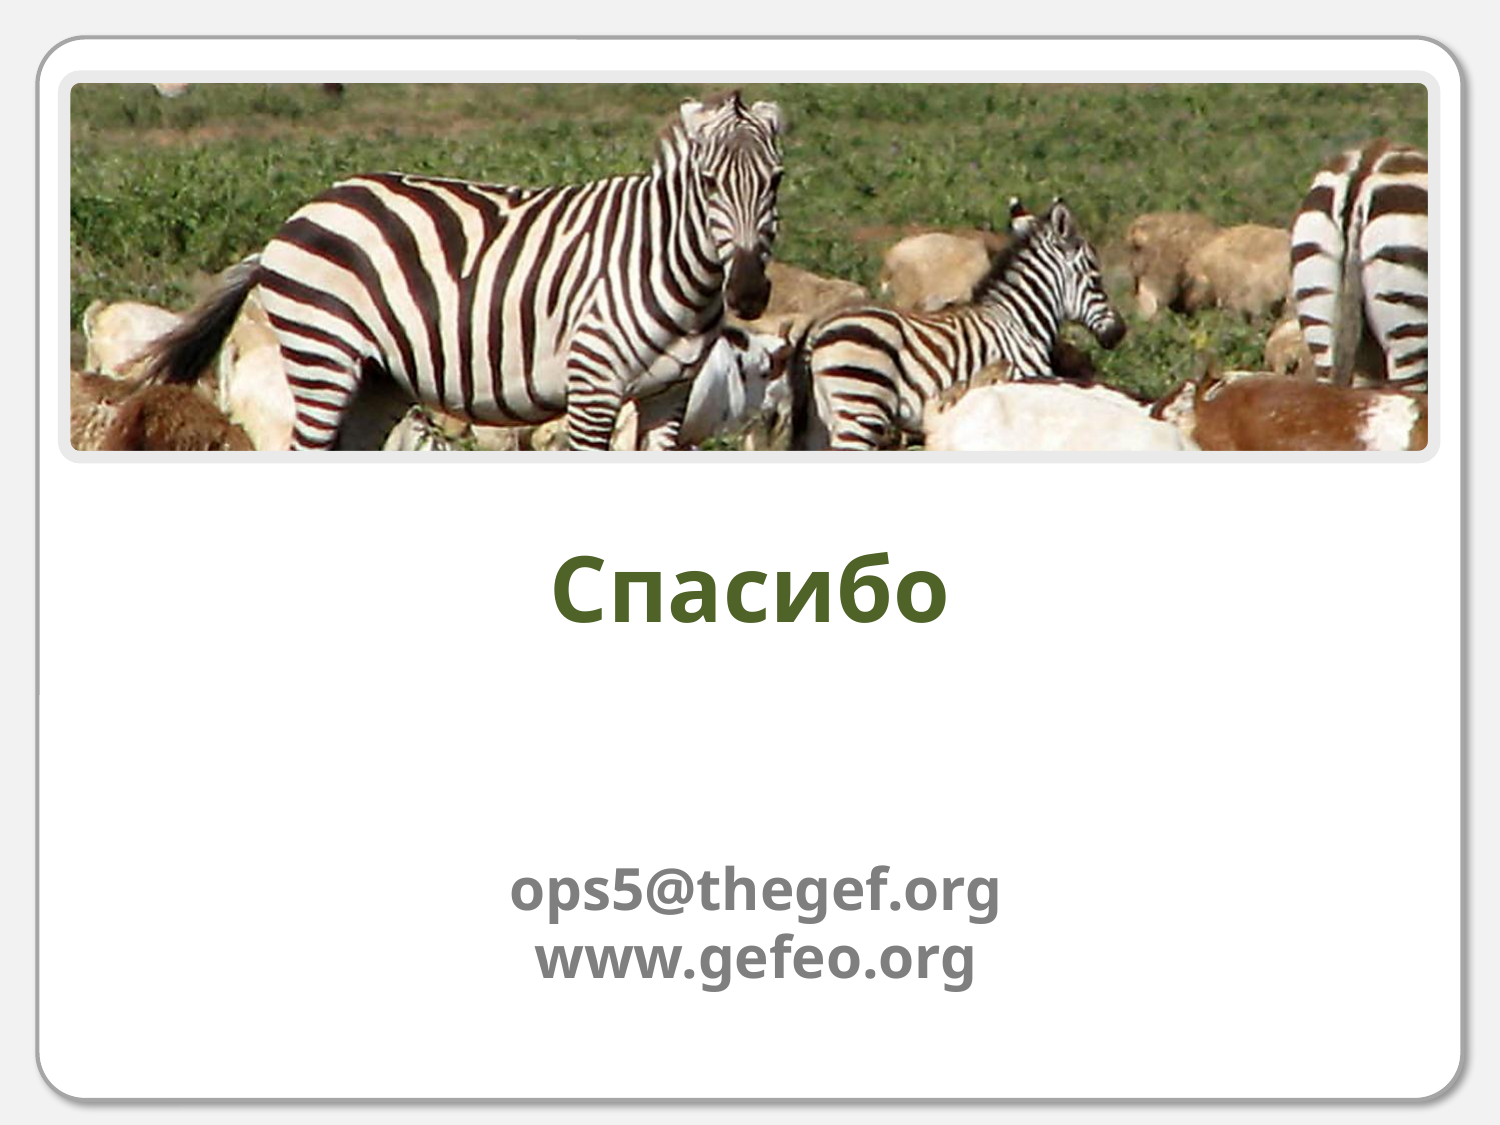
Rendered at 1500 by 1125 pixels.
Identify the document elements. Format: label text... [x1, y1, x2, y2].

picture [63, 76, 1435, 458]
subtitle ops5@thegef.org www.gefeo.org [118, 774, 1394, 1012]
title Спасибо [112, 515, 1388, 657]
